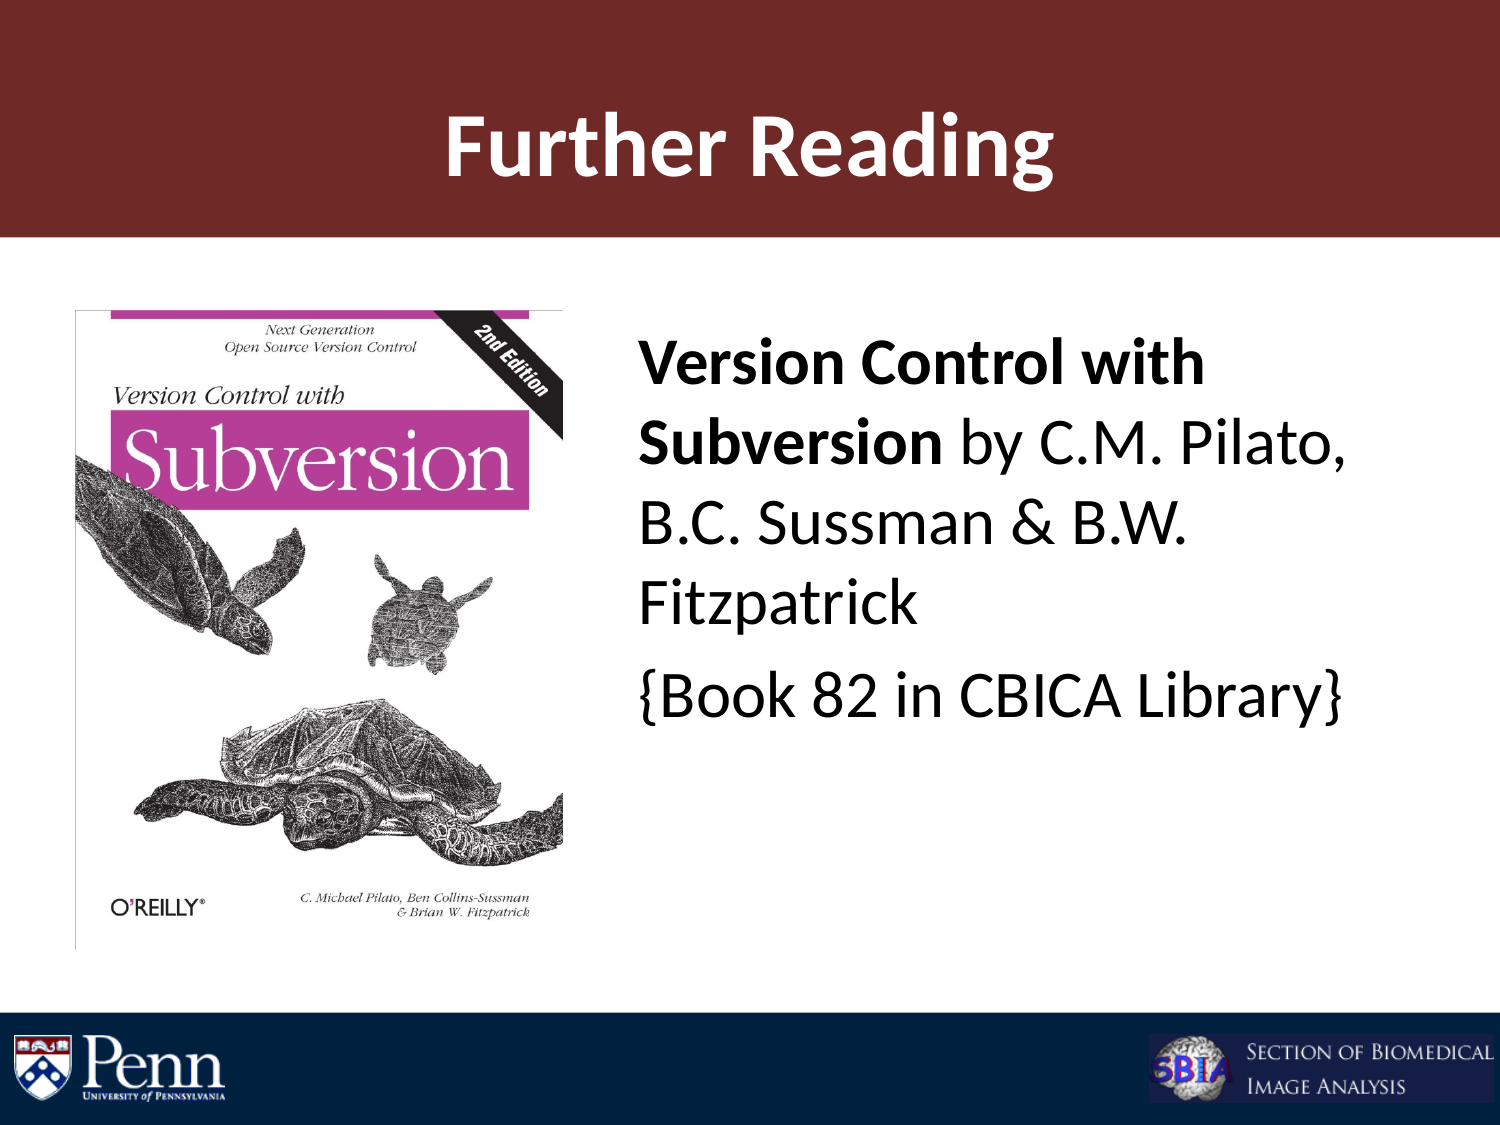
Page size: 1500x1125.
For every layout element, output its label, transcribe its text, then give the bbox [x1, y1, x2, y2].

picture [14, 1035, 225, 1102]
picture [1149, 1034, 1494, 1103]
picture [74, 309, 563, 951]
title Further Reading [75, 44, 1425, 236]
list Version Control with Subversion by C.M. Pilato, B.C. Sussman & B.W. Fitzpatrick {Book 82 in CBICA Library} [586, 310, 1425, 748]
